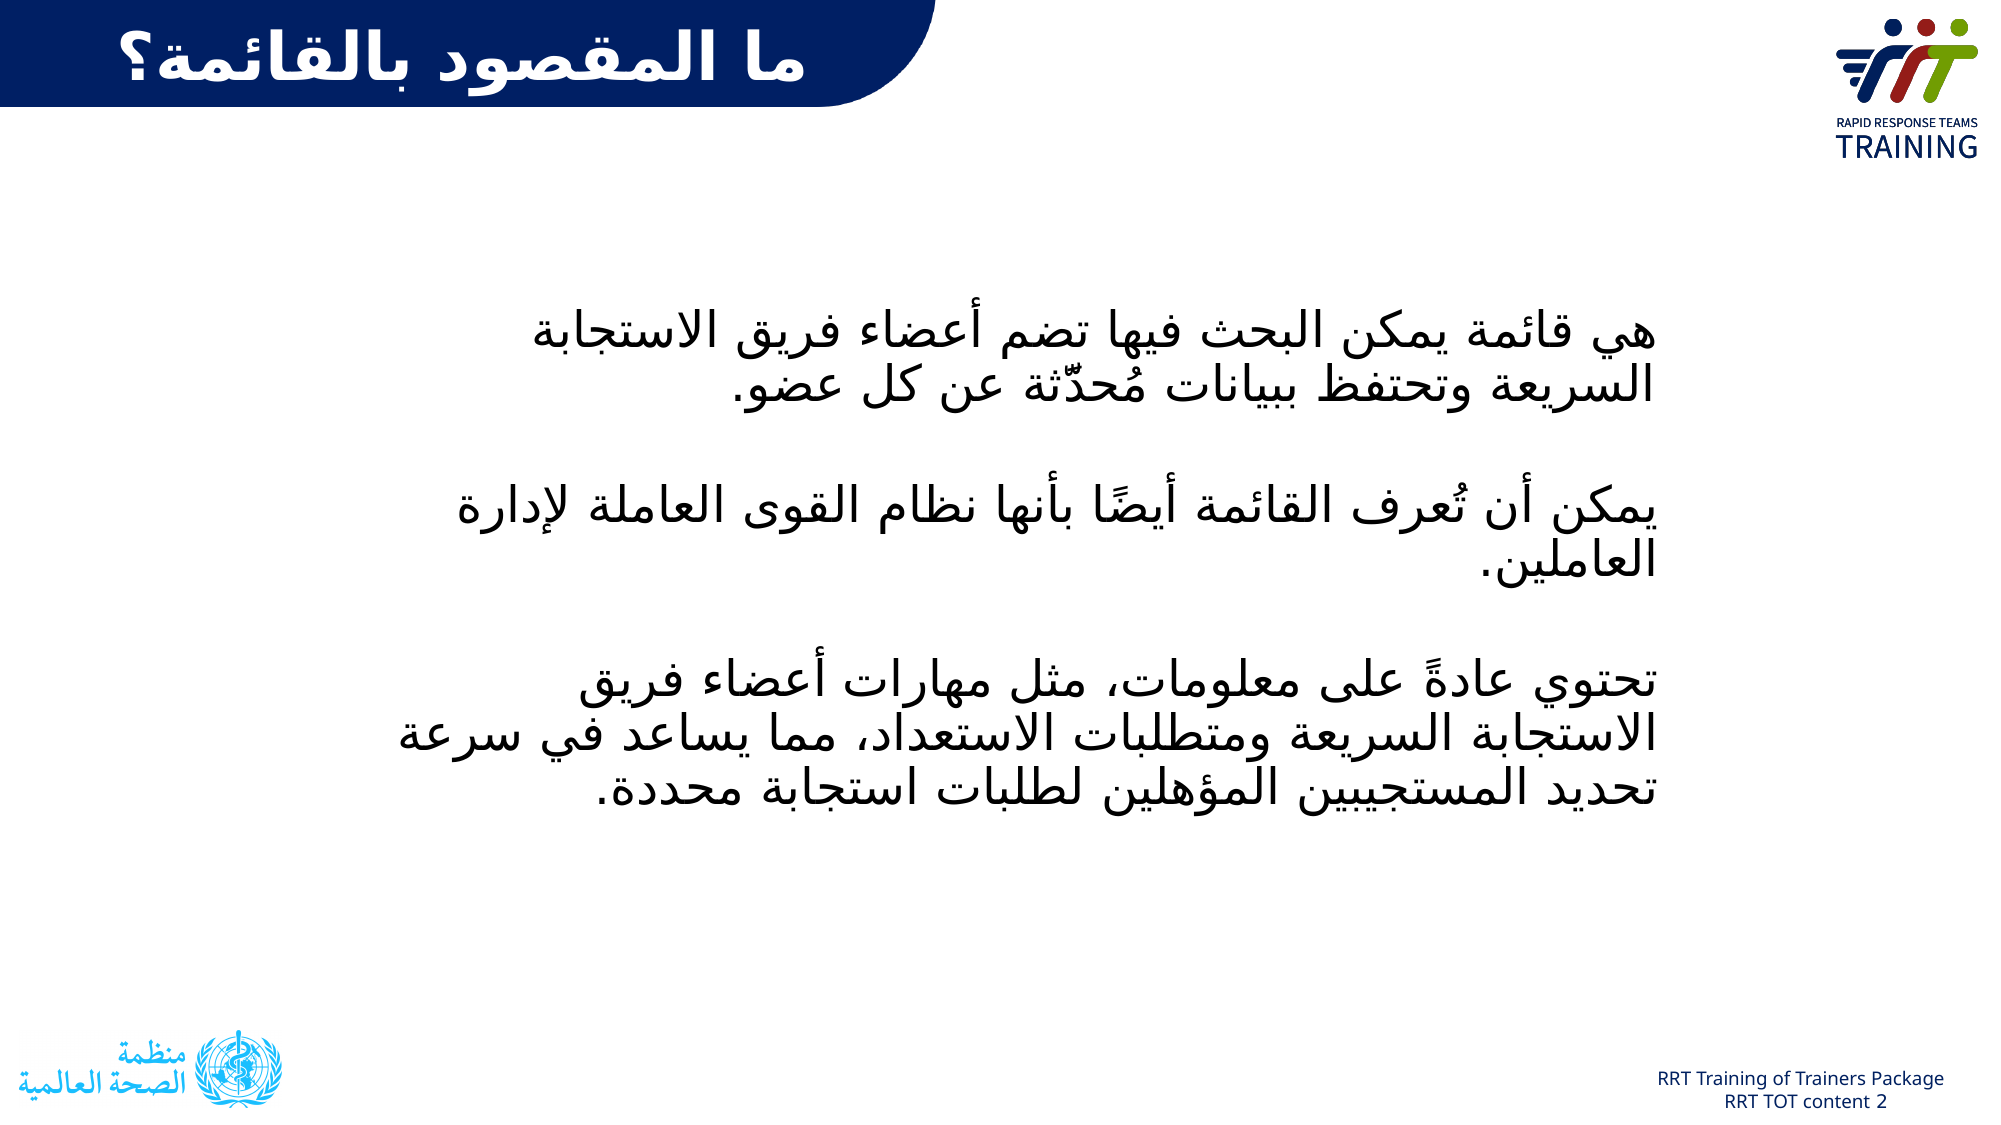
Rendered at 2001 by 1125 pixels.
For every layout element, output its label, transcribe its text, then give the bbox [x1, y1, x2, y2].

picture [1835, 19, 1978, 167]
text_box ما المقصود بالقائمة؟ [32, 15, 817, 74]
picture [0, 0, 936, 107]
list هي قائمة يمكن البحث فيها تضم أعضاء فريق الاستجابة السريعة وتحتفظ ببيانات مُحدَّثة عن كل عضو. يمكن أن تُعرف القائمة أيضًا بأنها نظام القوى العاملة لإدارة العاملين. تحتوي عادةً على معلومات، مثل مهارات أعضاء فريق الاستجابة السريعة ومتطلبات الاستعداد، مما يساعد في سرعة تحديد المستجيبين المؤهلين لطلبات استجابة محددة. [383, 296, 1667, 971]
picture [19, 1030, 282, 1108]
